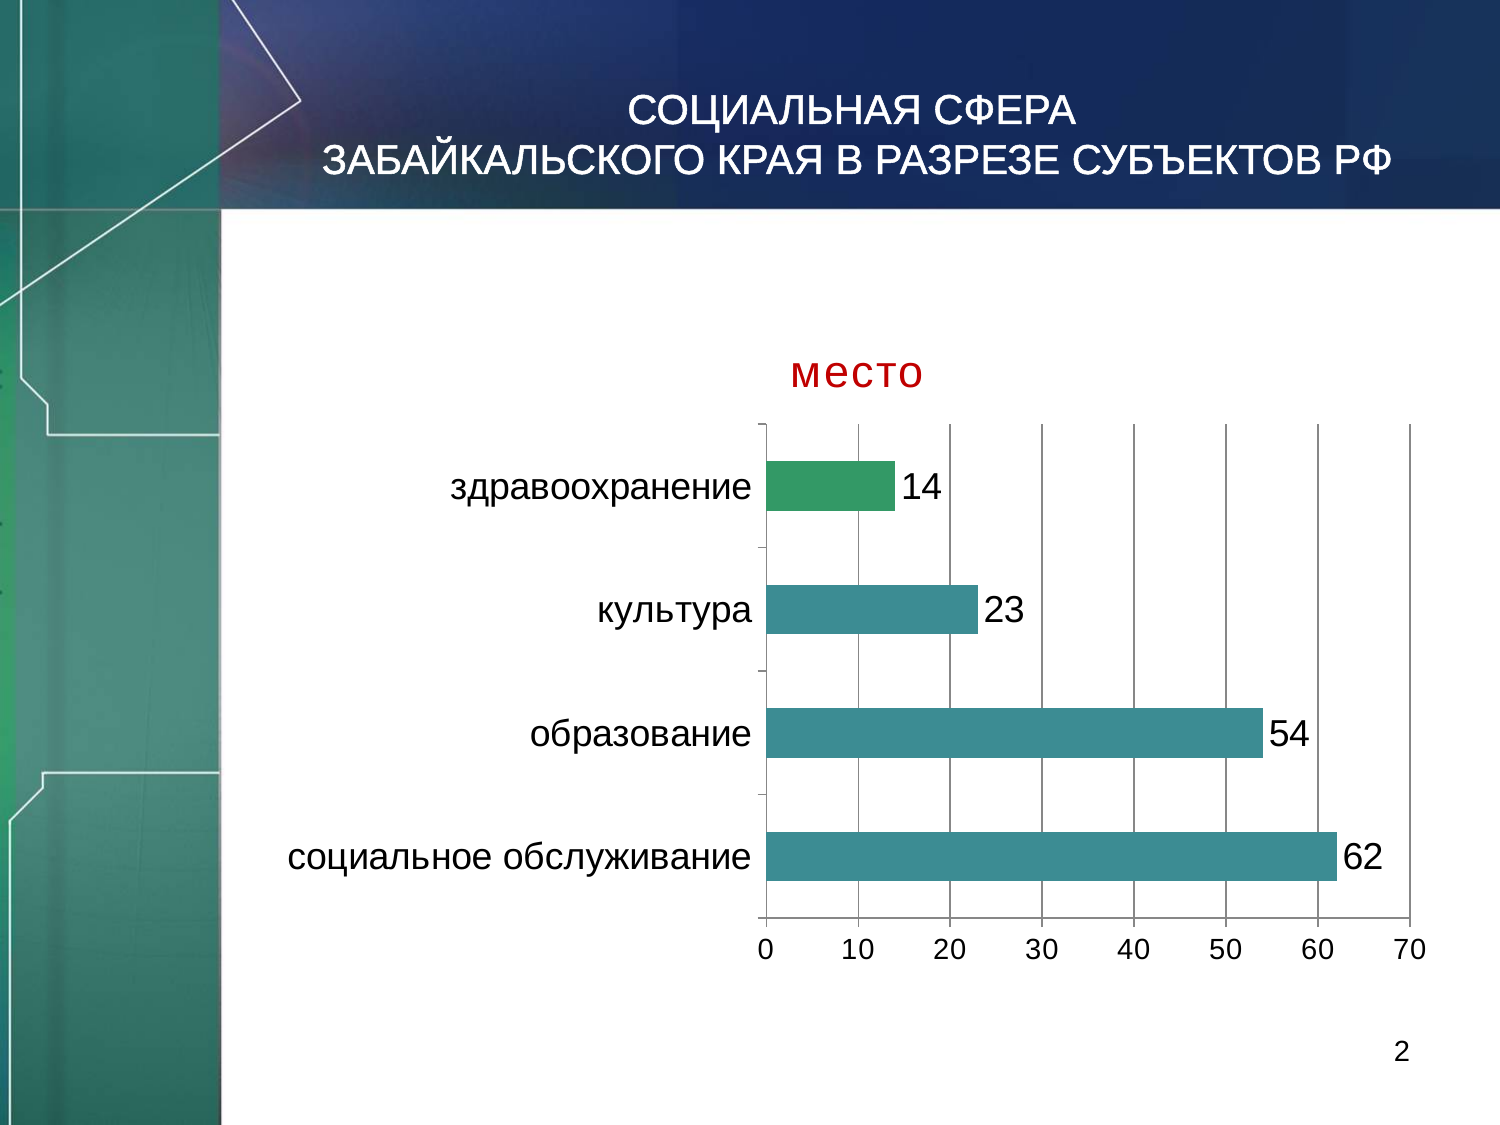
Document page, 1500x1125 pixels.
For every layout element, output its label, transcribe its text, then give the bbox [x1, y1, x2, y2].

slide_number 2 [1074, 1024, 1425, 1103]
text_box СОЦИАЛЬНАЯ СФЕРА ЗАБАЙКАЛЬСКОГО КРАЯ В РАЗРЕЗЕ СУБЪЕКТОВ РФ [307, 74, 1408, 190]
chart [263, 312, 1452, 980]
picture [0, 0, 1500, 1125]
